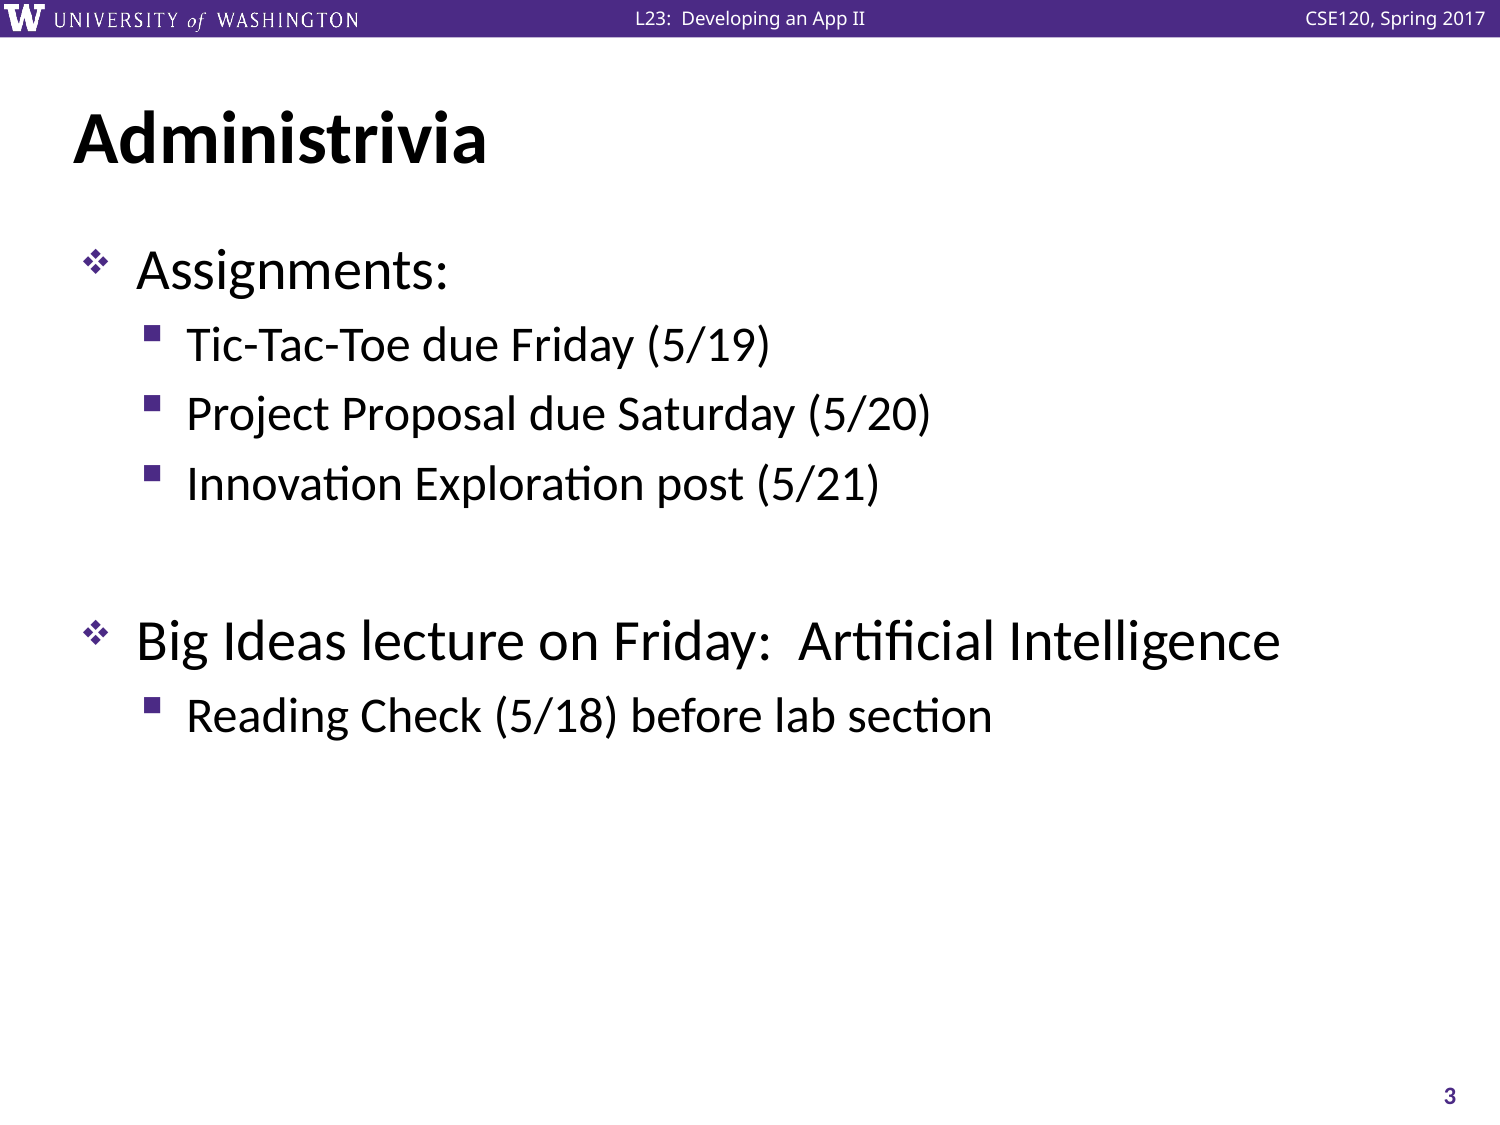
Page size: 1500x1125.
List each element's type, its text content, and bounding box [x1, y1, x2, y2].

title Administrivia [58, 71, 1438, 197]
slide_number 3 [1400, 1065, 1500, 1125]
picture [4, 4, 358, 32]
list Assignments: Tic-Tac-Toe due Friday (5/19) Project Proposal due Saturday (5/20) Innovation Exploration post (5/21) Big Ideas lecture on Friday: Artificial Intelligence Reading Check (5/18) before lab section [64, 223, 1438, 1040]
